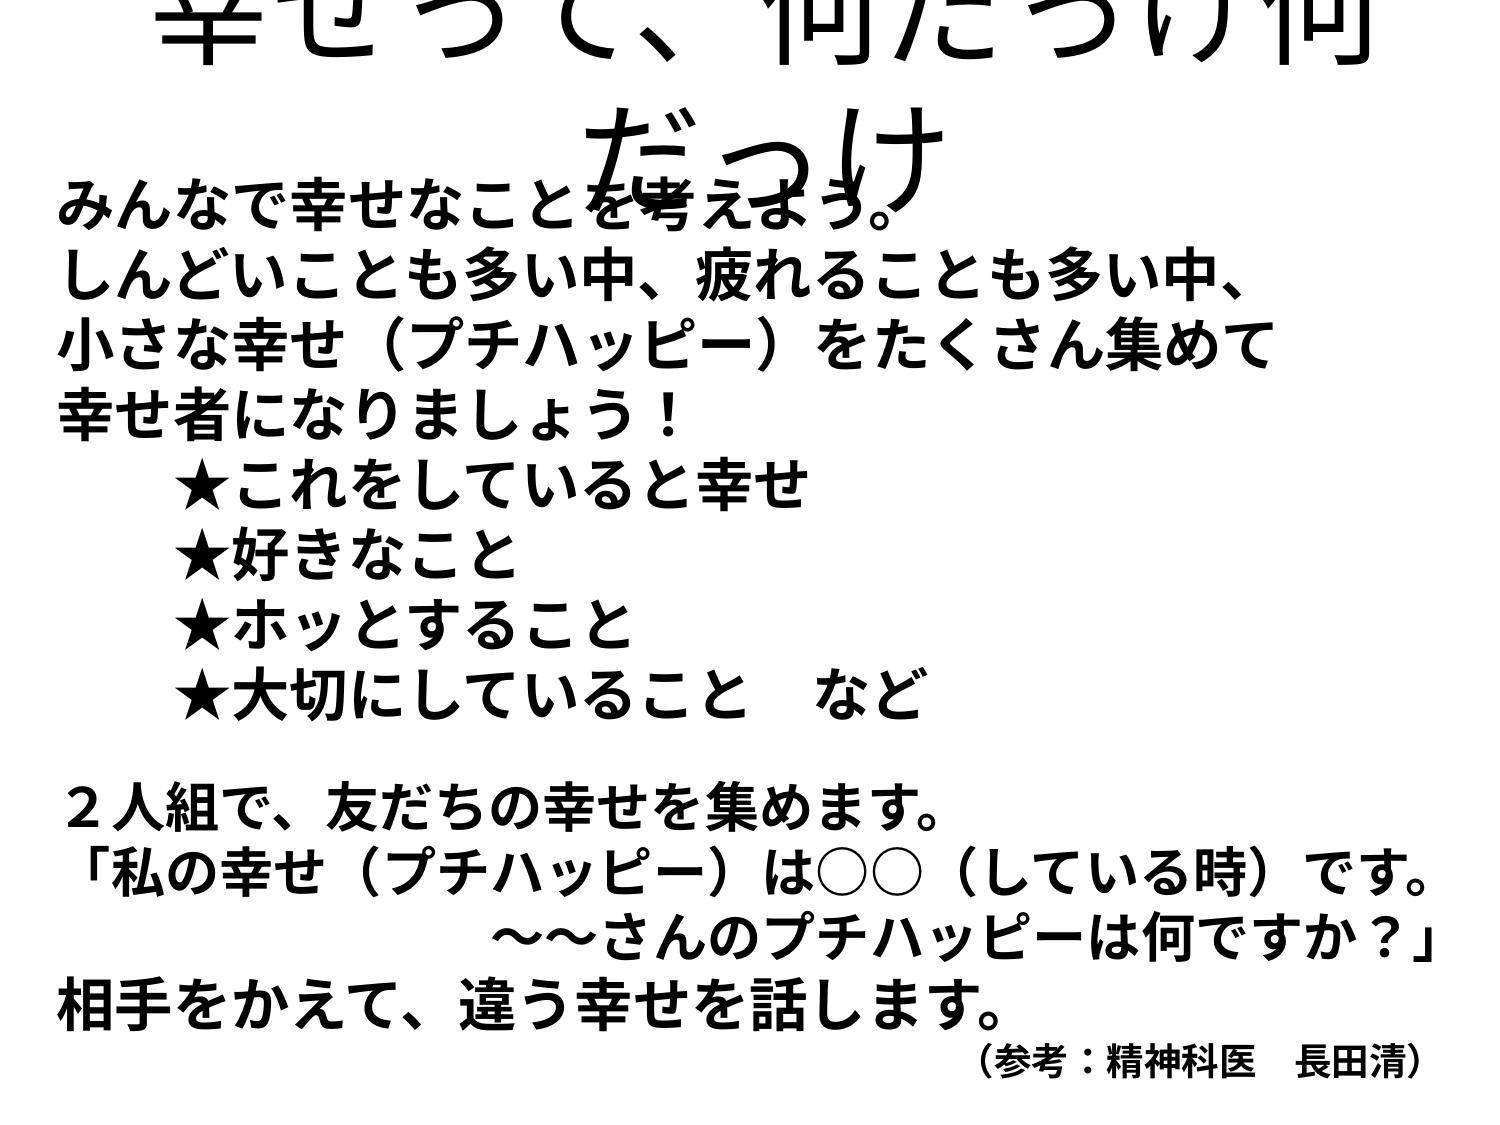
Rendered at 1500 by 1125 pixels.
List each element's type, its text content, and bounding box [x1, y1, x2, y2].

text_box みんなで幸せなことを考えよう。 しんどいことも多い中、疲れることも多い中、 小さな幸せ（プチハッピー）をたくさん集めて 幸せ者になりましょう！ ★これをしていると幸せ ★好きなこと ★ホッとすること ★大切にしていること など ２人組で、友だちの幸せを集めます。 「私の幸せ（プチハッピー）は○○（している時）です。 ～～さんのプチハッピーは何ですか？」 相手をかえて、違う幸せを話します。 （参考：精神科医 長田清） [42, 160, 1500, 1091]
title 幸せって、何だっけ何だっけ [35, 0, 1495, 202]
